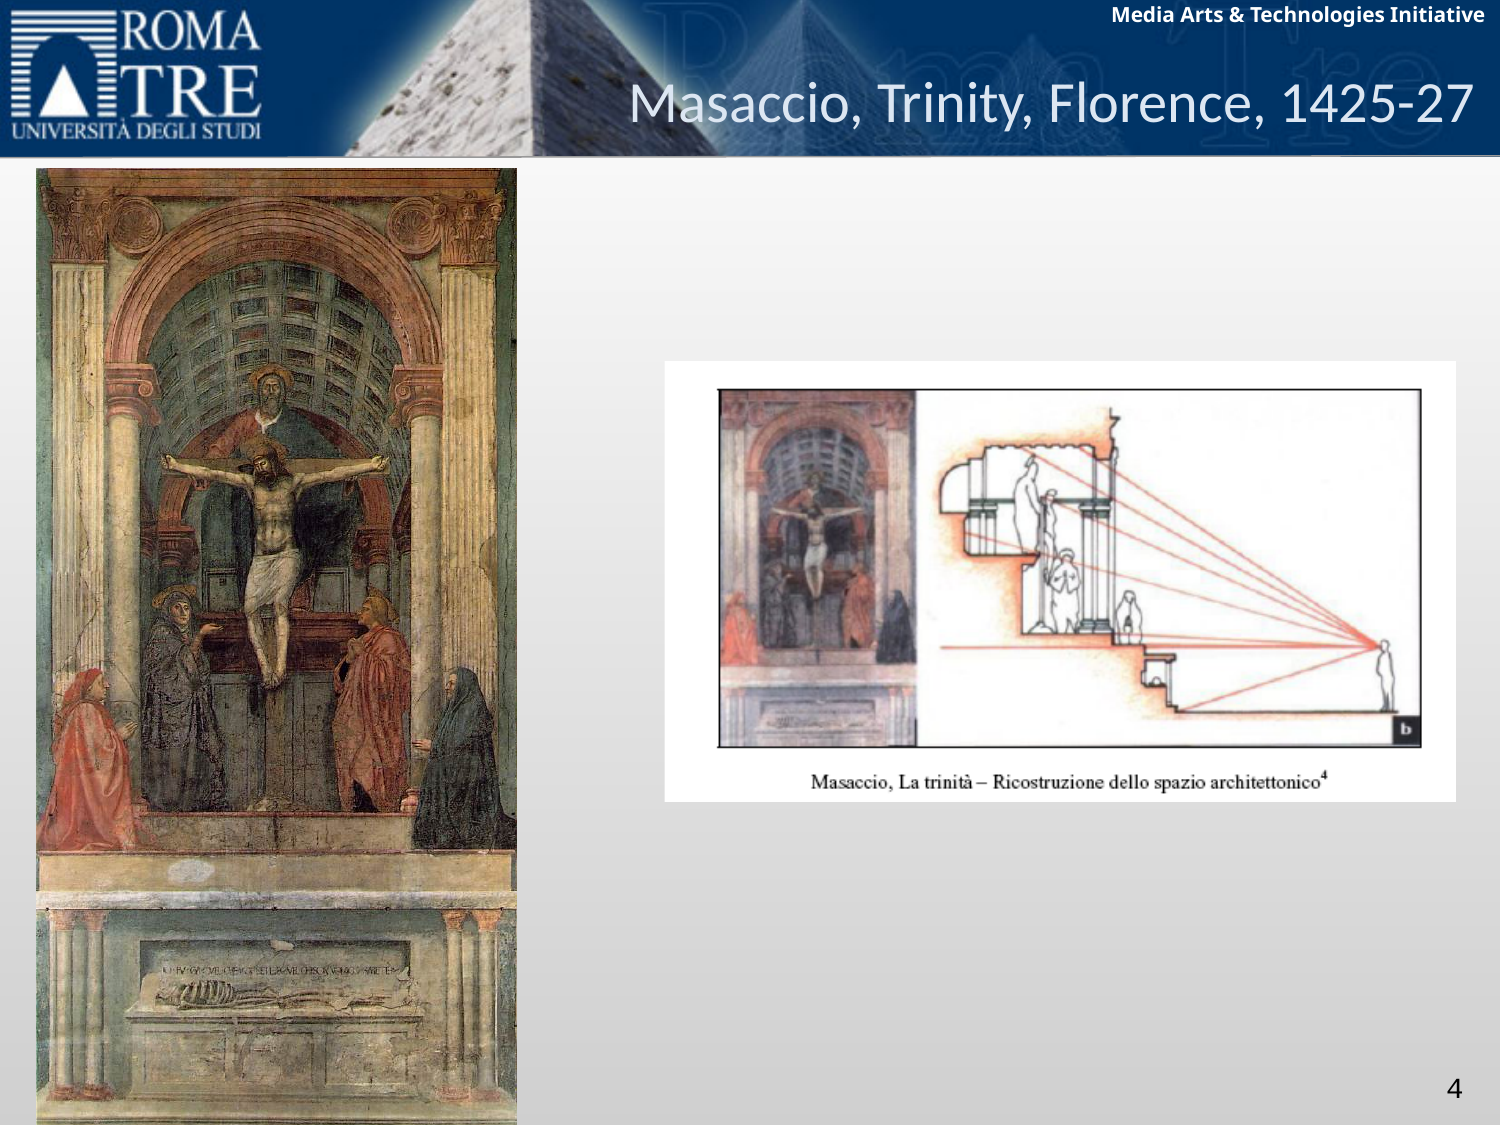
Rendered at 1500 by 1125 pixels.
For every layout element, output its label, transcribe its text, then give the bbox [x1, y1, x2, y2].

picture [664, 361, 1457, 802]
picture [0, 0, 1500, 156]
picture [36, 168, 517, 1125]
text_box Masaccio, Trinity, Florence, 1425-27 [613, 56, 1490, 142]
